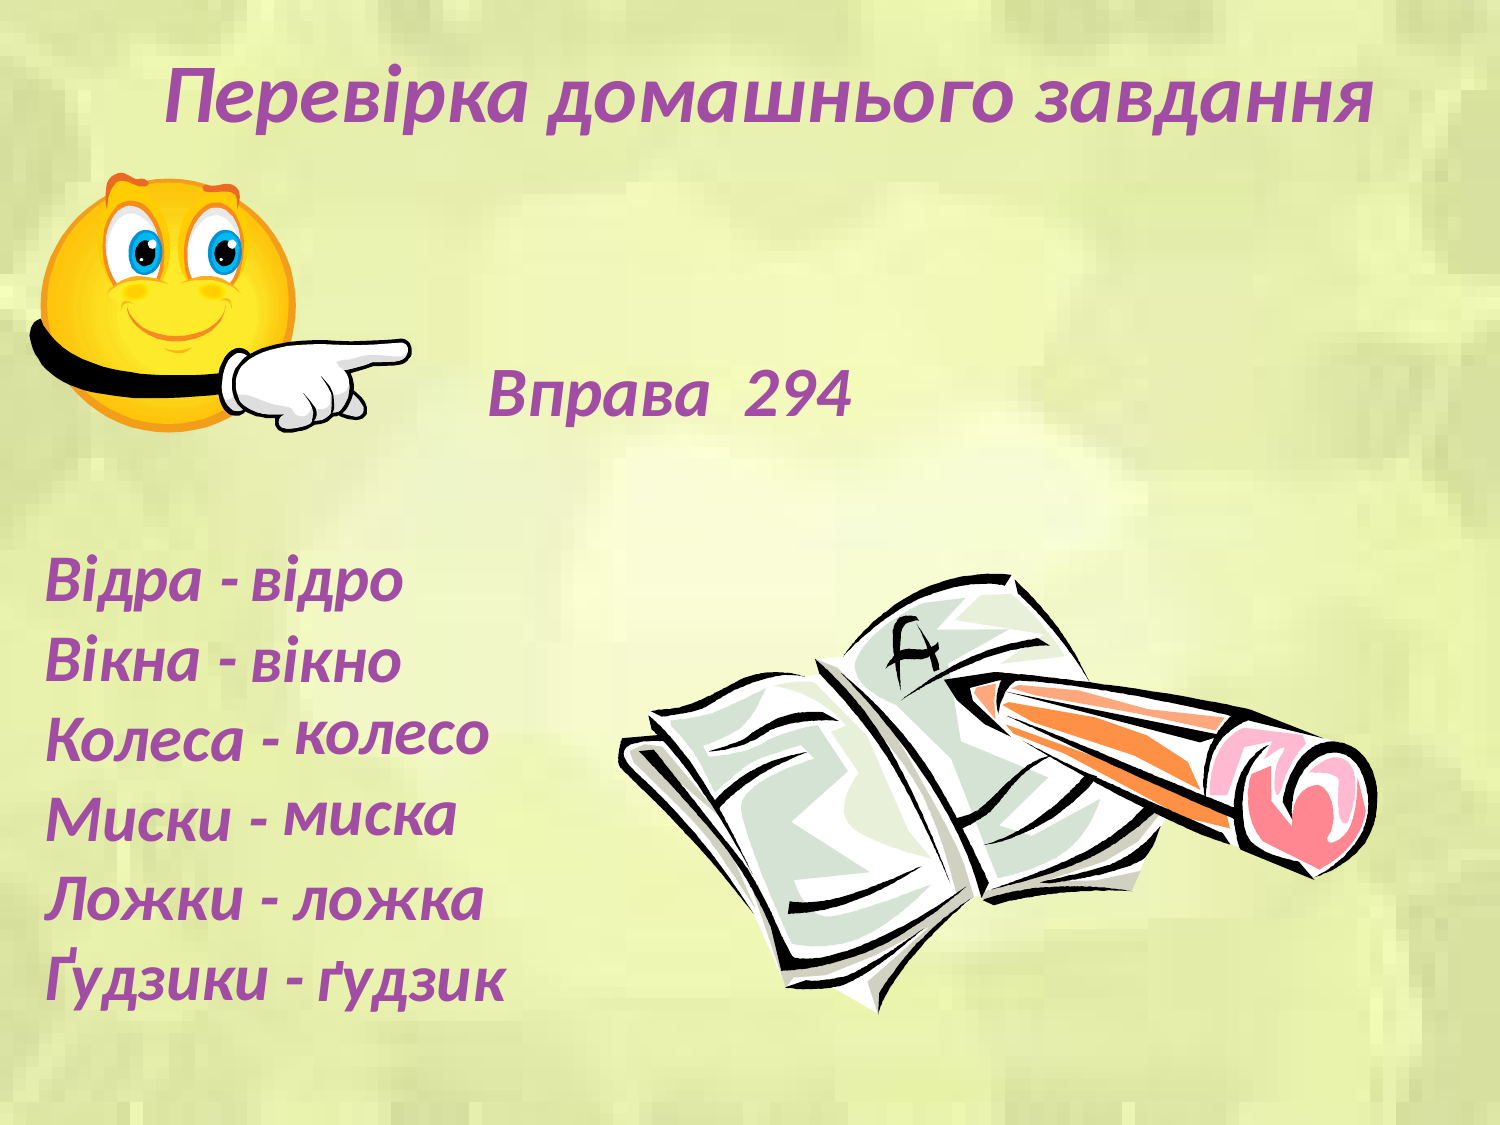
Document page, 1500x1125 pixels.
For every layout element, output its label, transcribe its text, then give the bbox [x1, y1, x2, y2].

text_box миска [266, 761, 474, 857]
title Перевірка домашнього завдання [147, 31, 1500, 256]
picture [0, 0, 1500, 1125]
text_box колесо [278, 680, 506, 776]
text_box ложка [278, 845, 501, 941]
text_box Відра - Вікна - Колеса - Миски - Ложки - Ґудзики - [29, 527, 302, 1022]
text_box відро [219, 527, 420, 622]
text_box вікно [234, 608, 419, 703]
text_box ґудзик [302, 927, 521, 1022]
list Вправа 294 [472, 338, 1105, 499]
